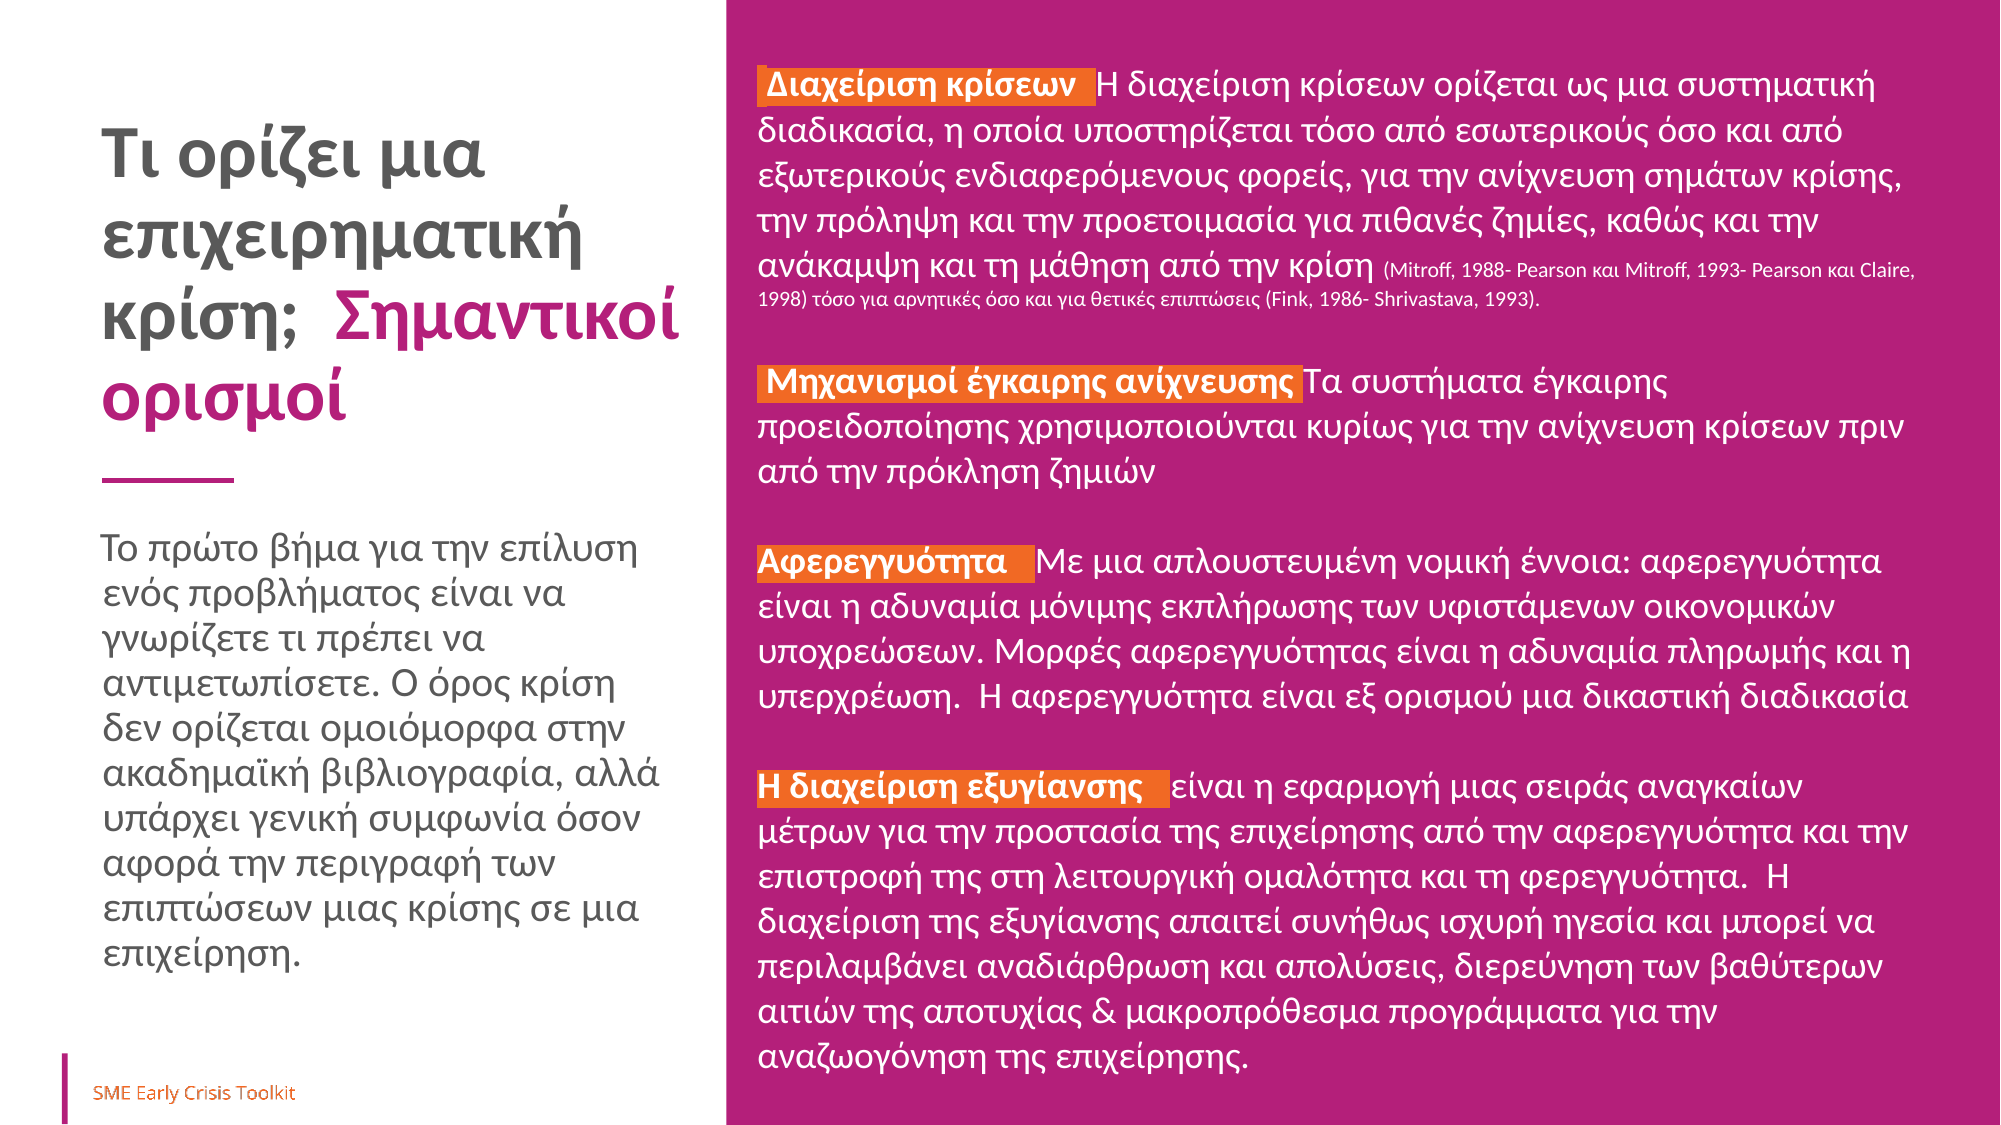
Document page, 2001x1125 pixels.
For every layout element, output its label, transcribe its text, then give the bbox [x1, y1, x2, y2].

list Τι ορίζει μια επιχειρηματική κρίση; Σημαντικοί ορισμοί [86, 105, 726, 493]
text_box Διαχείριση κρίσεων .Η διαχείριση κρίσεων ορίζεται ως μια συστηματική διαδικασία, η οποία υποστηρίζεται τόσο από εσωτερικούς όσο και από εξωτερικούς ενδιαφερόμενους φορείς, για την ανίχνευση σημάτων κρίσης, την πρόληψη και την προετοιμασία για πιθανές ζημίες, καθώς και την ανάκαμψη και τη μάθηση από την κρίση (Mitroff, 1988- Pearson και Mitroff, 1993- Pearson και Claire, 1998) τόσο για αρνητικές όσο και για θετικές επιπτώσεις (Fink, 1986- Shrivastava, 1993). Μηχανισμοί έγκαιρης ανίχνευσης Τα συστήματα έγκαιρης προειδοποίησης χρησιμοποιούνται κυρίως για την ανίχνευση κρίσεων πριν από την πρόκληση ζημιών Αφερεγγυότητα . Με μια απλουστευμένη νομική έννοια: αφερεγγυότητα είναι η αδυναμία μόνιμης εκπλήρωσης των υφιστάμενων οικονομικών υποχρεώσεων. Μορφές αφερεγγυότητας είναι η αδυναμία πληρωμής και η υπερχρέωση. Η αφερεγγυότητα είναι εξ ορισμού μια δικαστική διαδικασία Η διαχείριση εξυγίανσης . είναι η εφαρμογή μιας σειράς αναγκαίων μέτρων για την προστασία της επιχείρησης από την αφερεγγυότητα και την επιστροφή της στη λειτουργική ομαλότητα και τη φερεγγυότητα. Η διαχείριση της εξυγίανσης απαιτεί συνήθως ισχυρή ηγεσία και μπορεί να περιλαμβάνει αναδιάρθρωση και απολύσεις, διερεύνηση των βαθύτερων αιτιών της αποτυχίας & μακροπρόθεσμα προγράμματα για την αναζωογόνηση της επιχείρησης. [742, 47, 1934, 1125]
text_box [726, 0, 2000, 1125]
text_box [102, 478, 234, 483]
list Το πρώτο βήμα για την επίλυση ενός προβλήματος είναι να γνωρίζετε τι πρέπει να αντιμετωπίσετε. Ο όρος κρίση δεν ορίζεται ομοιόμορφα στην ακαδημαϊκή βιβλιογραφία, αλλά υπάρχει γενική συμφωνία όσον αφορά την περιγραφή των επιπτώσεων μιας κρίσης σε μια επιχείρηση. [84, 517, 678, 1036]
picture [83, 1080, 295, 1104]
